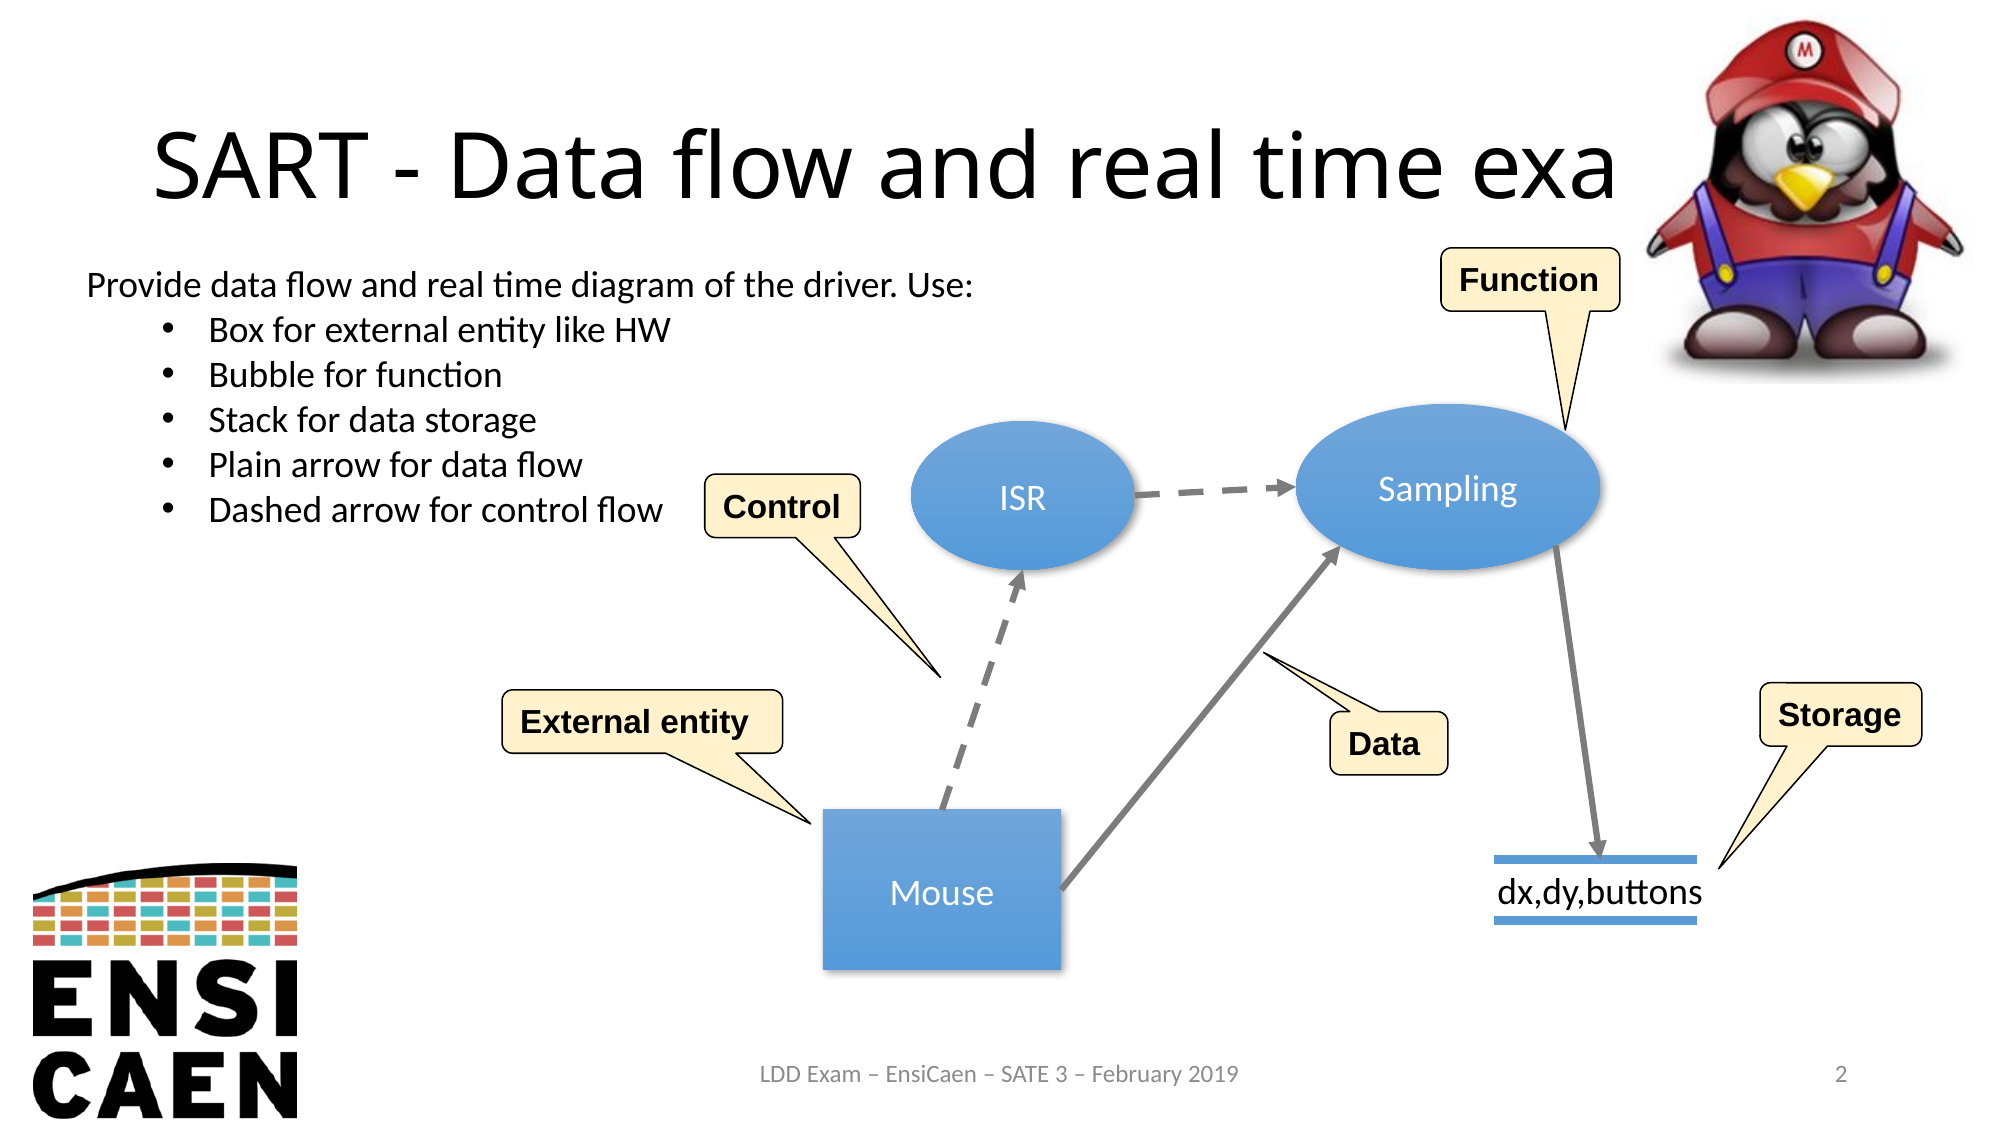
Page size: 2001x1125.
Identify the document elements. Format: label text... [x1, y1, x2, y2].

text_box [1470, 859, 1730, 921]
title SART - Data flow and real time example [137, 59, 1622, 278]
text_box Data [1341, 692, 1448, 775]
text_box ISR [931, 538, 1115, 570]
text_box Function [1440, 247, 1620, 427]
picture [33, 863, 297, 1119]
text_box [1134, 486, 1296, 496]
slide_number 2 [1412, 1042, 1863, 1103]
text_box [1555, 545, 1601, 860]
footer LDD Exam – EnsiCaen – SATE 3 – February 2019 [662, 1042, 1338, 1103]
text_box Sampling [1296, 403, 1601, 570]
text_box Control [795, 538, 941, 678]
text_box Mouse [822, 809, 1062, 970]
text_box Provide data flow and real time diagram of the driver. Use: Box for external entity like HW Bubble for function Stack for data storage Plain arrow for data flow Dashed arrow for control flow [71, 252, 1280, 538]
text_box Storage [1724, 682, 1922, 859]
text_box External entity [502, 689, 811, 824]
picture [1622, 15, 1992, 385]
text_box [1061, 545, 1341, 890]
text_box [941, 569, 1023, 810]
